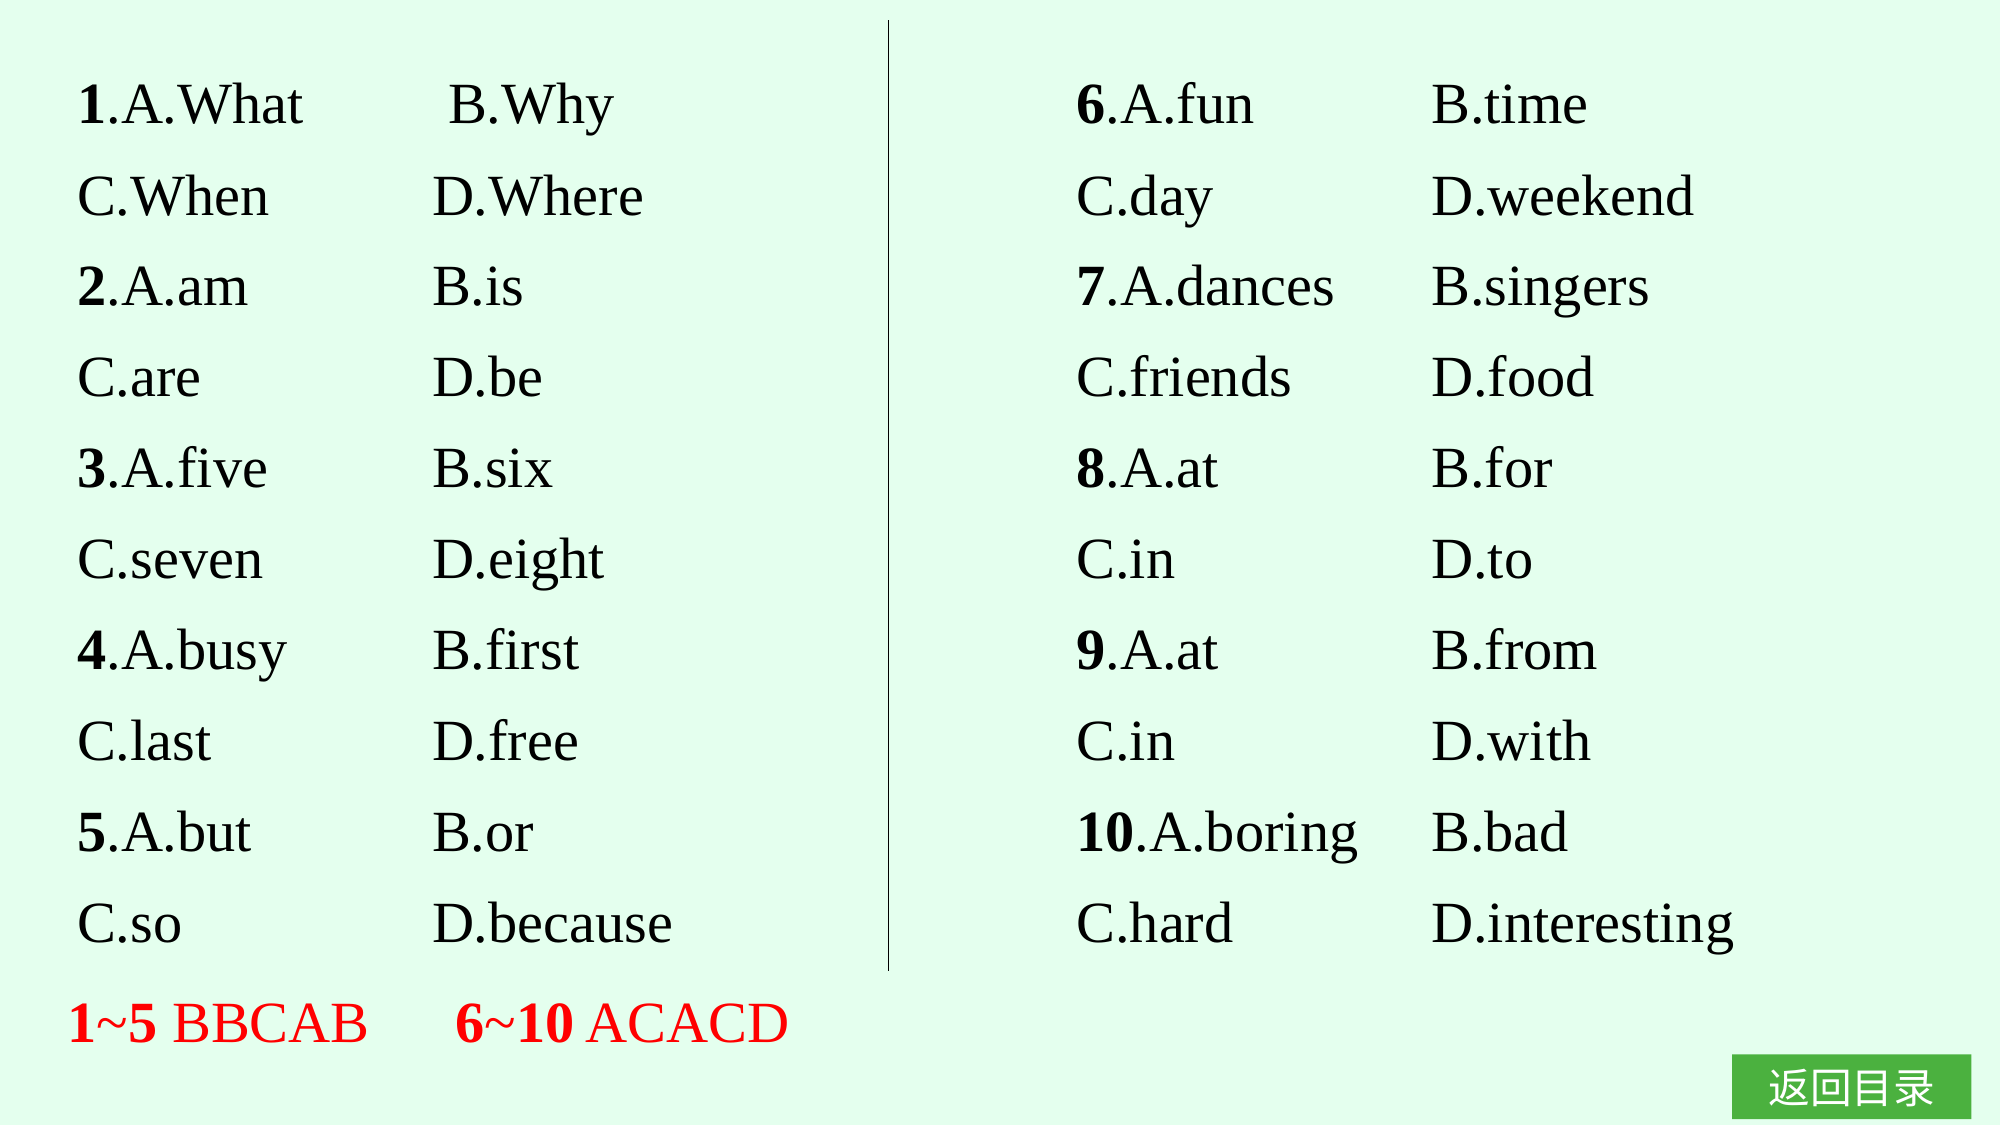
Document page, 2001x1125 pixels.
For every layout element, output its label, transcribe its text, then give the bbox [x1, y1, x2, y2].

text_box 1.A.What B.Why C.When D.Where 2.A.am B.is C.are D.be 3.A.five B.six C.seven D.eight 4.A.busy B.first C.last D.free 5.A.but B.or C.so D.because [62, 37, 767, 956]
text_box 1~5 BBCAB 6~10 ACACD [52, 956, 819, 1062]
text_box 6.A.fun B.time C.day D.weekend 7.A.dances B.singers C.friends D.food 8.A.at B.for C.in D.to 9.A.at B.from C.in D.with 10.A.boring B.bad C.hard D.interesting [1061, 37, 1771, 962]
